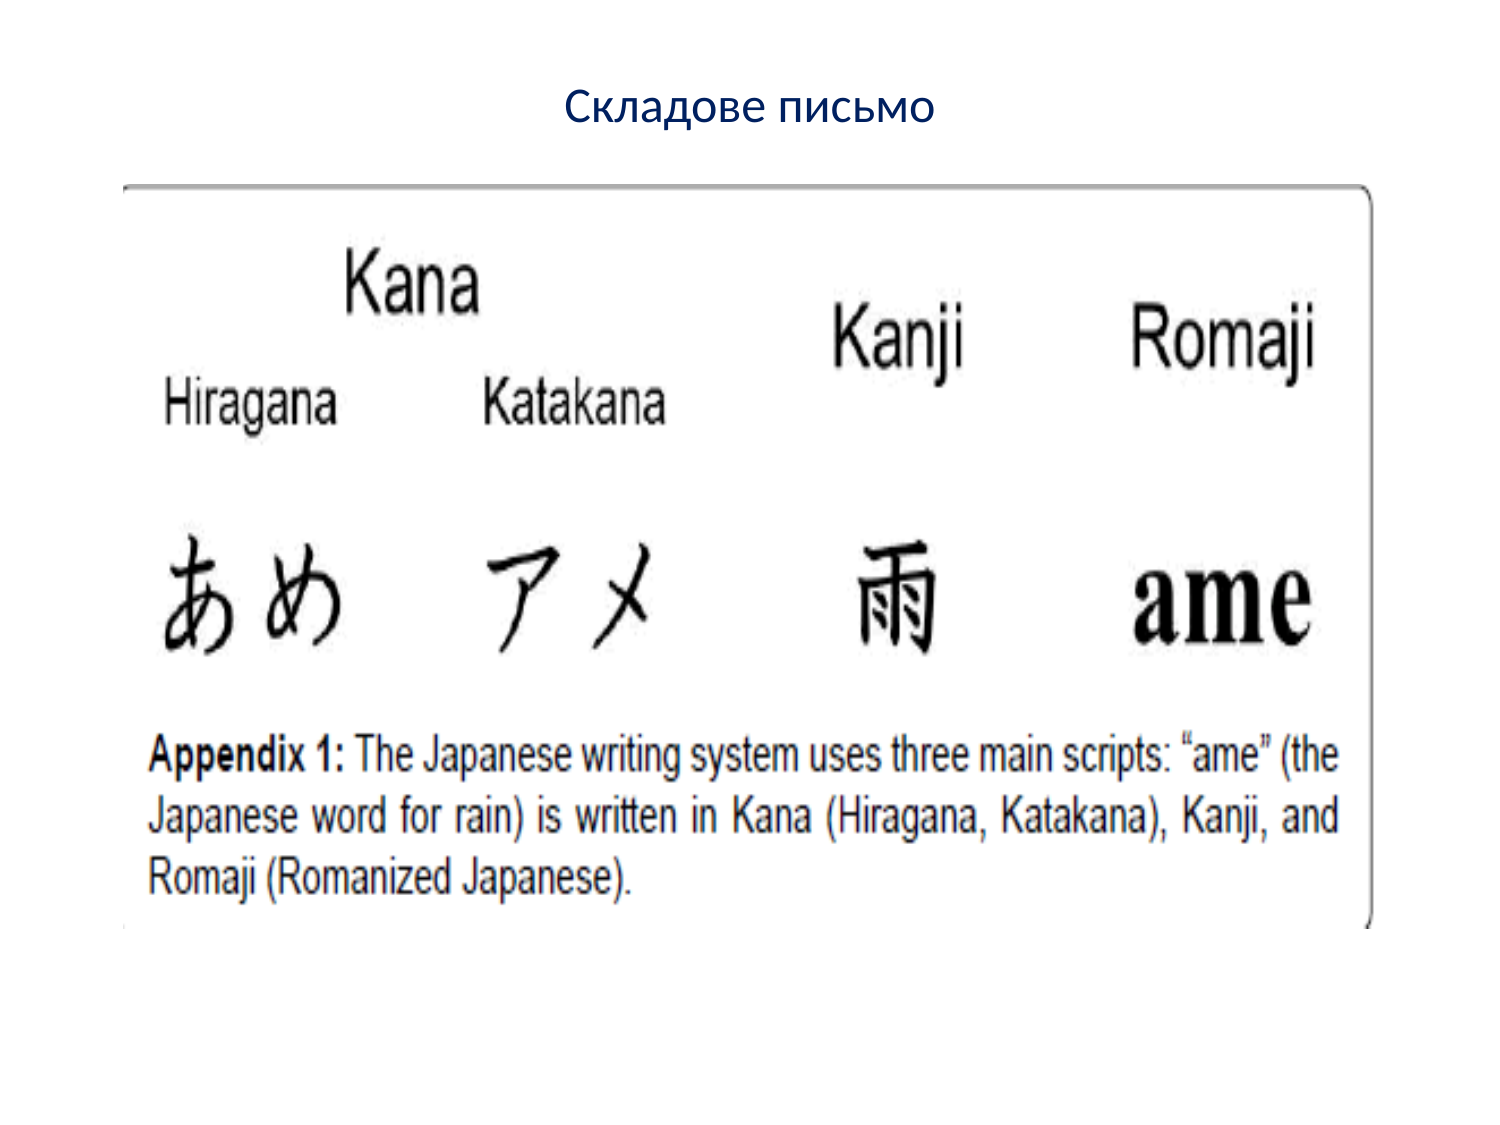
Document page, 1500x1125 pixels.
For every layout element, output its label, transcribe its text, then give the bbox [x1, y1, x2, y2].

picture [123, 184, 1377, 929]
title Складове письмо [75, 45, 1425, 161]
